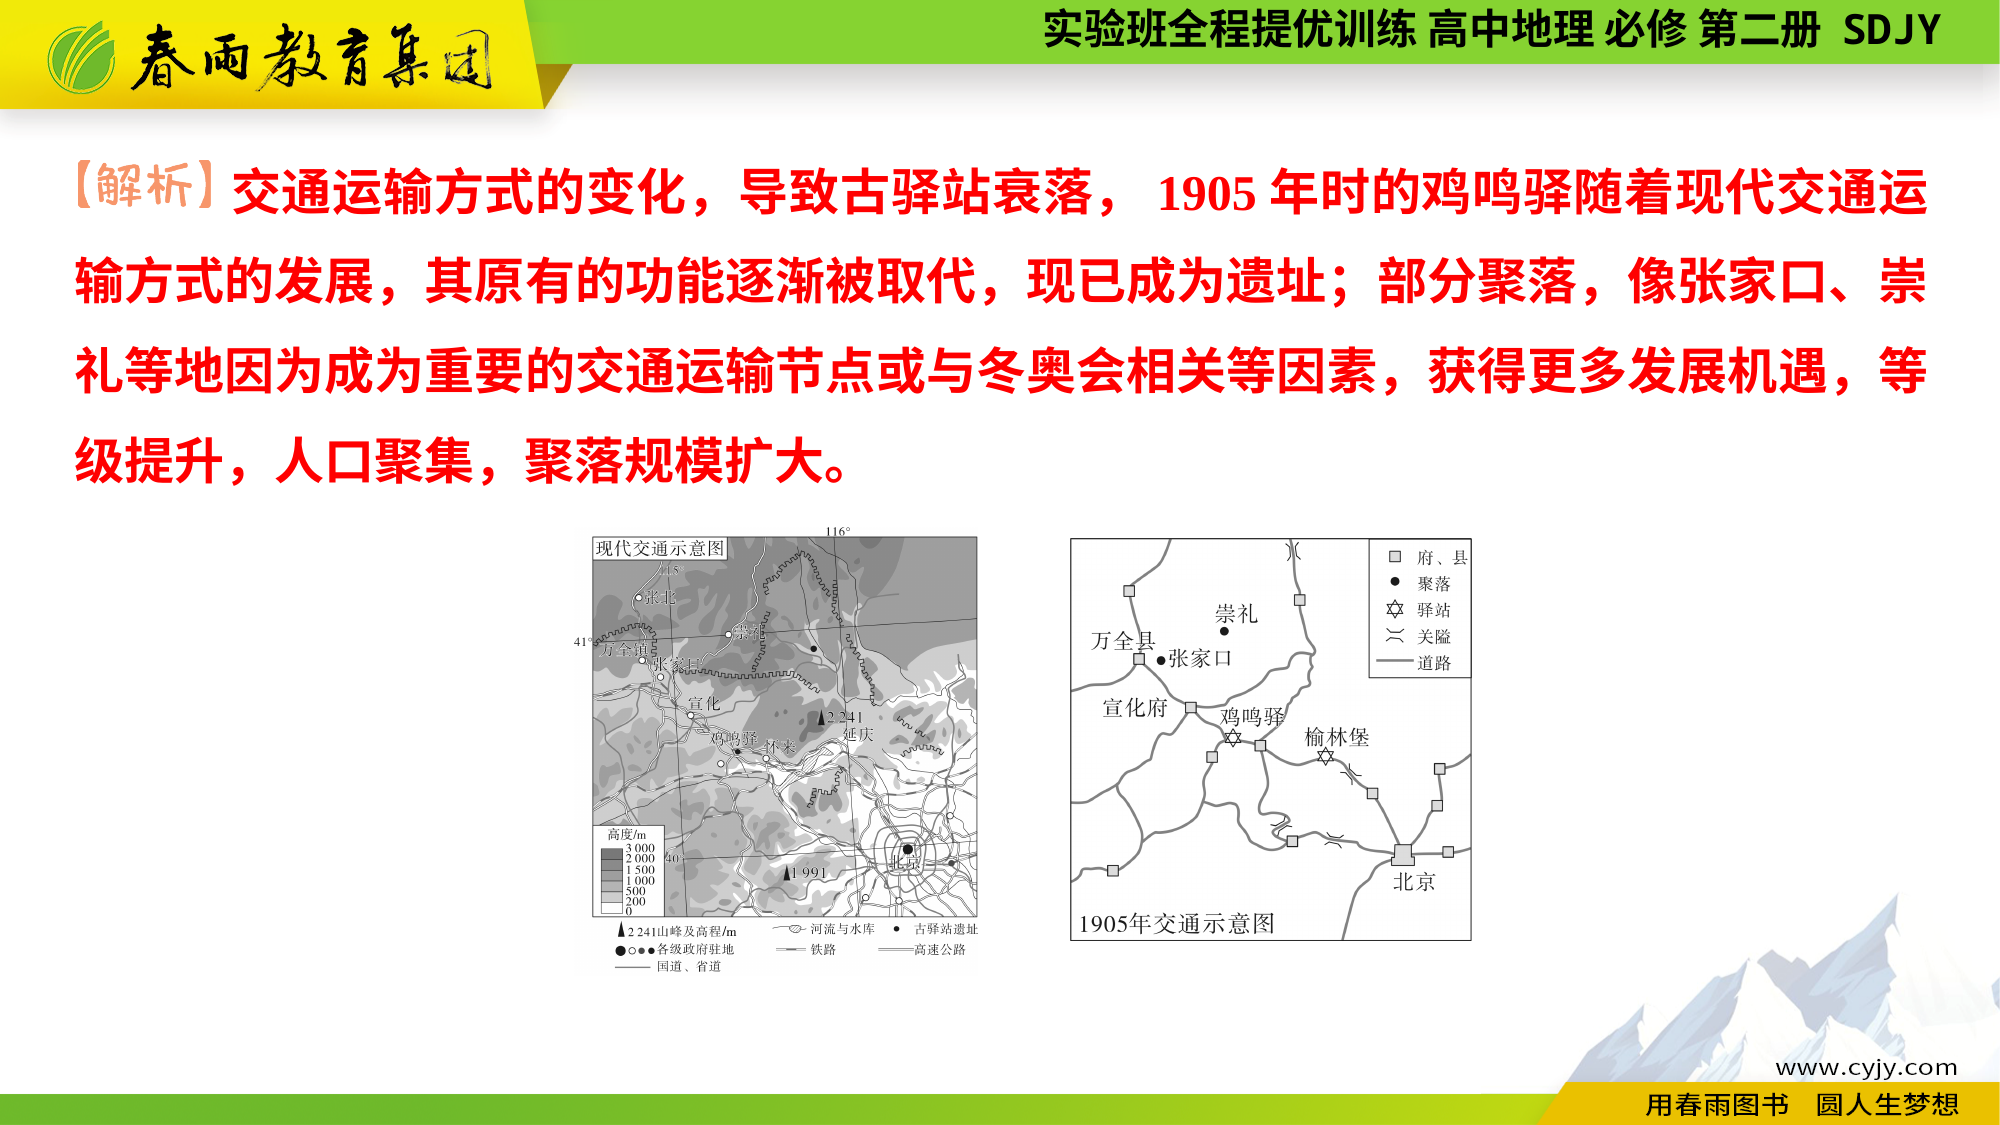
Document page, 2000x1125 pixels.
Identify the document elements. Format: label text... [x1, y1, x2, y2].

list 交通运输方式的变化，导致古驿站衰落，1905年时的鸡鸣驿随着现代交通运输方式的发展，其原有的功能逐渐被取代，现已成为遗址；部分聚落，像张家口、崇礼等地因为成为重要的交通运输节点或与冬奥会相关等因素，获得更多发展机遇，等级提升，人口聚集，聚落规模扩大。 [59, 122, 1944, 502]
picture [0, 0, 2000, 1125]
